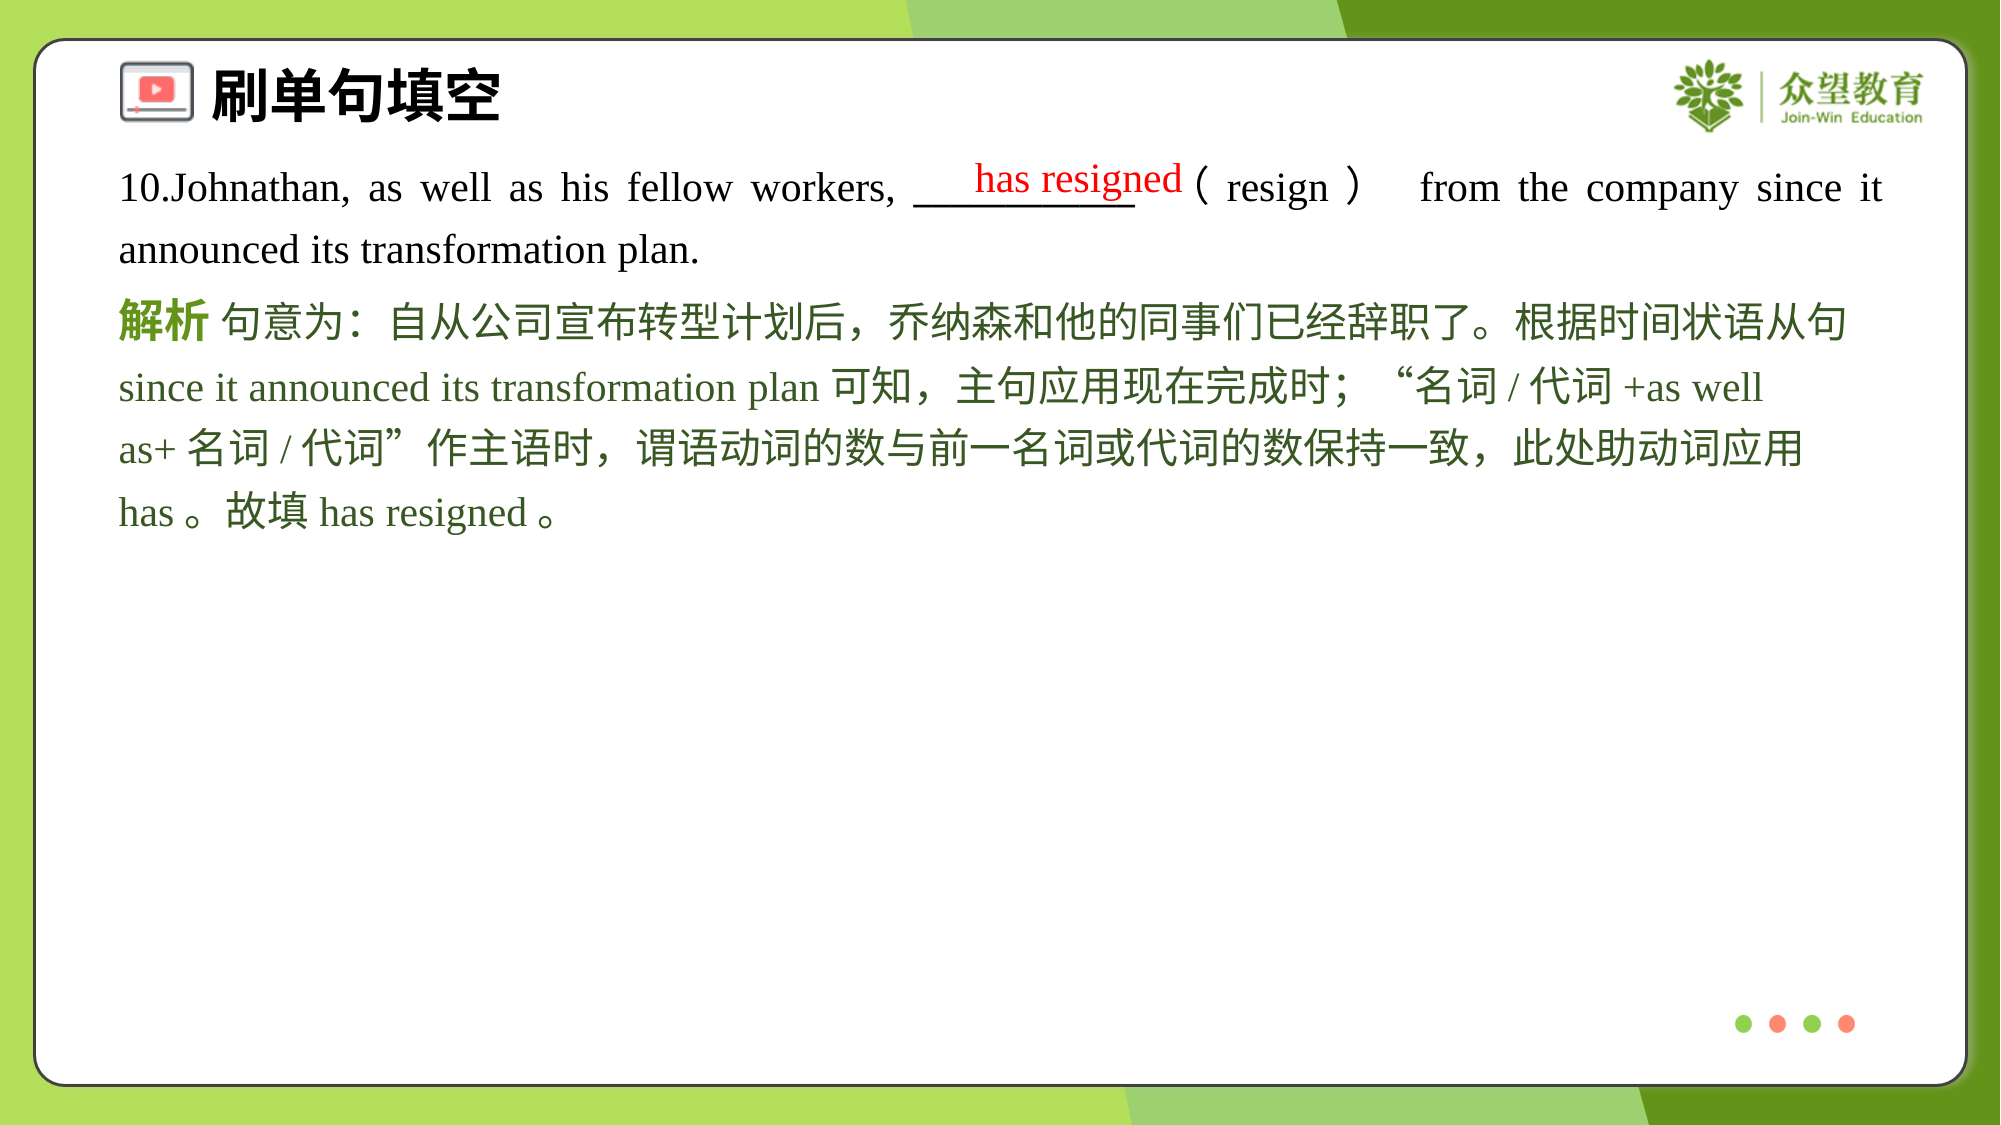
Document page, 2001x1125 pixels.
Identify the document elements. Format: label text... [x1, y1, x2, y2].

text_box 解析 句意为：自从公司宣布转型计划后，乔纳森和他的同事们已经辞职了。根据时间状语从句since it announced its transformation plan可知，主句应用现在完成时；“名词/代词+as well as+名词/代词”作主语时，谓语动词的数与前一名词或代词的数保持一致，此处助动词应用has。故填has resigned。 [118, 278, 1883, 530]
picture [0, 0, 2000, 1125]
text_box has resigned [965, 138, 1193, 196]
text_box 10.Johnathan, as well as his fellow workers, ____________ （resign） from the company since it announced its transformation plan. [118, 146, 1883, 267]
